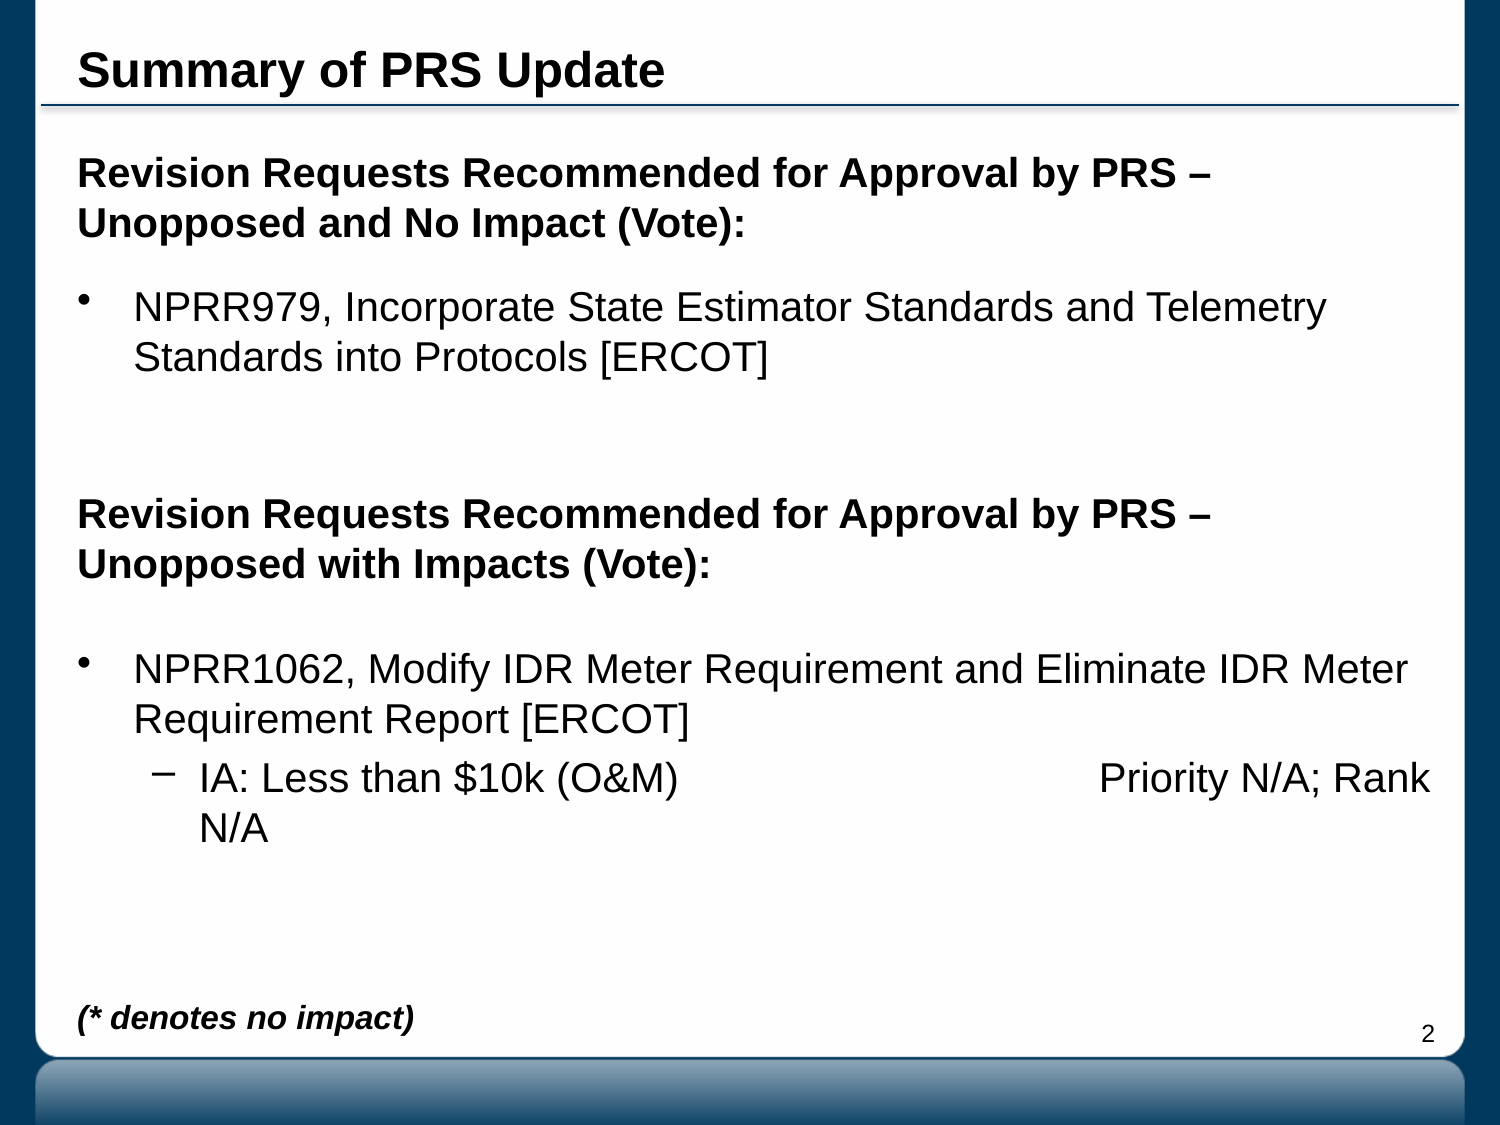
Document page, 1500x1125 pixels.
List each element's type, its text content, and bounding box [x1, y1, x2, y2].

text_box Revision Requests Recommended for Approval by PRS – Unopposed and No Impact (Vote): NPRR979, Incorporate State Estimator Standards and Telemetry Standards into Protocols [ERCOT] Revision Requests Recommended for Approval by PRS – Unopposed with Impacts (Vote): NPRR1062, Modify IDR Meter Requirement and Eliminate IDR Meter Requirement Report [ERCOT] IA: Less than $10k (O&M) Priority N/A; Rank N/A (* denotes no impact) [62, 138, 1450, 1049]
picture [35, 0, 1465, 1125]
title Summary of PRS Update [62, 29, 1450, 106]
